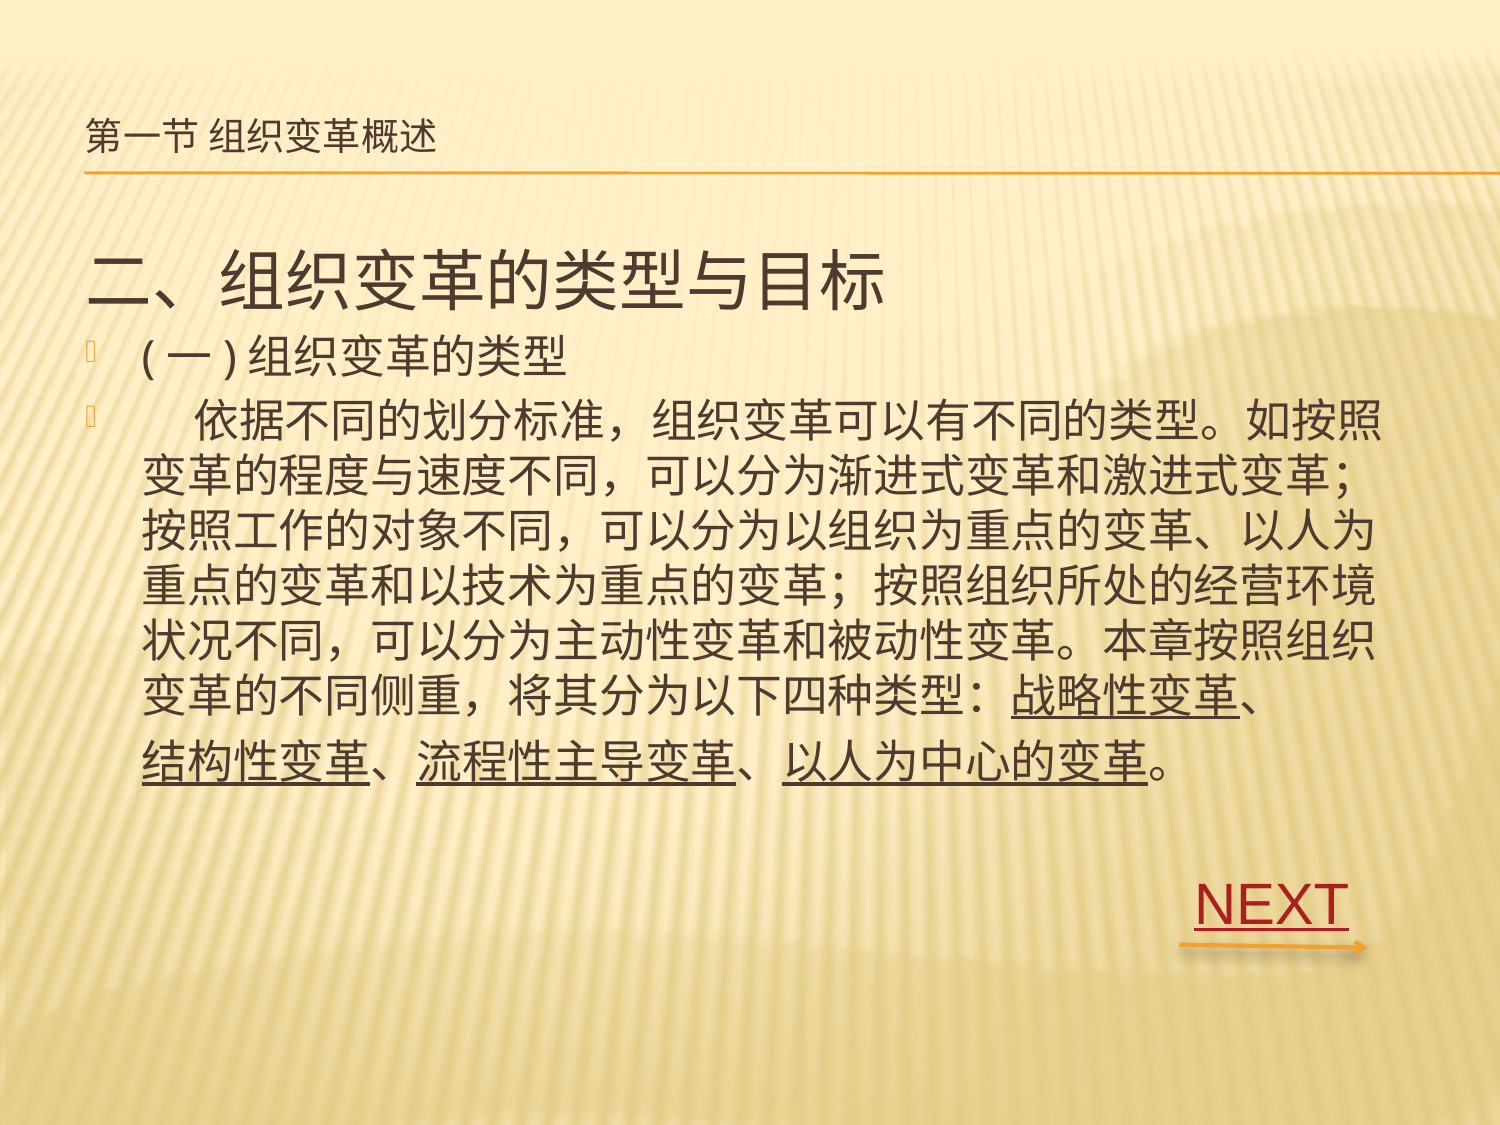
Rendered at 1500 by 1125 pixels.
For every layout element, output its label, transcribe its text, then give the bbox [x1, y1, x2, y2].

text_box NEXT [1179, 859, 1385, 944]
list 二、组织变革的类型与目标 (一)组织变革的类型 依据不同的划分标准，组织变革可以有不同的类型。如按照变革的程度与速度不同，可以分为渐进式变革和激进式变革；按照工作的对象不同，可以分为以组织为重点的变革、以人为重点的变革和以技术为重点的变革；按照组织所处的经营环境状况不同，可以分为主动性变革和被动性变革。本章按照组织变革的不同侧重，将其分为以下四种类型：战略性变革、结构性变革、流程性主导变革、以人为中心的变革。 [70, 230, 1426, 845]
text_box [1179, 944, 1369, 948]
title 第一节 组织变革概述 [70, 35, 1425, 213]
